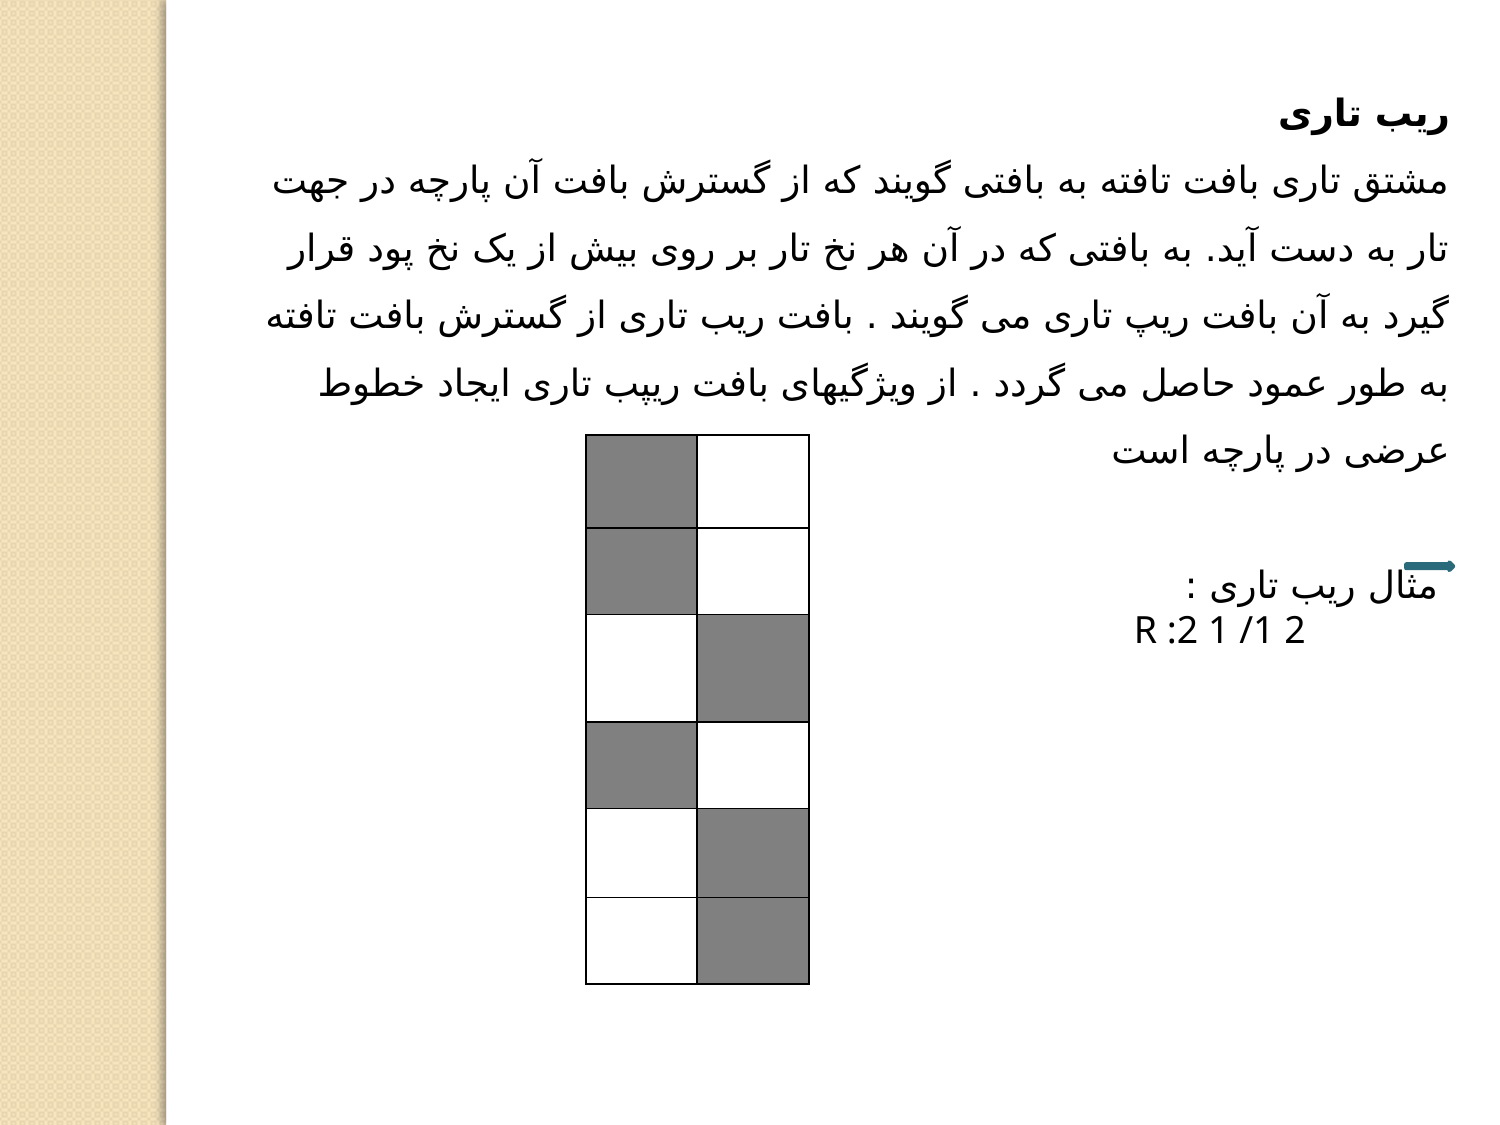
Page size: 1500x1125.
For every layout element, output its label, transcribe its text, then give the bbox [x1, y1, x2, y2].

table_header [698, 436, 808, 527]
table_cell [698, 615, 808, 721]
table_cell [587, 898, 696, 983]
table_cell [587, 615, 696, 721]
table_cell [587, 723, 696, 808]
table_header [587, 436, 696, 527]
text_box ریب تاری مشتق تاری بافت تافته به بافتی گویند که از گسترش بافت آن پارچه در جهت تار به دست آید. به بافتی که در آن هر نخ تار بر روی بیش از یک نخ پود قرار گیرد به آن بافت ریپ تاری می گویند . بافت ریب تاری از گسترش بافت تافته به طور عمود حاصل می گردد . از ویژگیهای بافت ریپب تاری ایجاد خطوط عرضی در پارچه است مثال ریب تاری : R :2 1 /1 2 [210, 58, 1465, 726]
text_box [1404, 560, 1456, 572]
table_cell [698, 529, 808, 614]
table_cell [698, 898, 808, 983]
table_cell [698, 809, 808, 897]
table_cell [698, 723, 808, 808]
table_cell [587, 809, 696, 897]
table_cell [587, 529, 696, 614]
